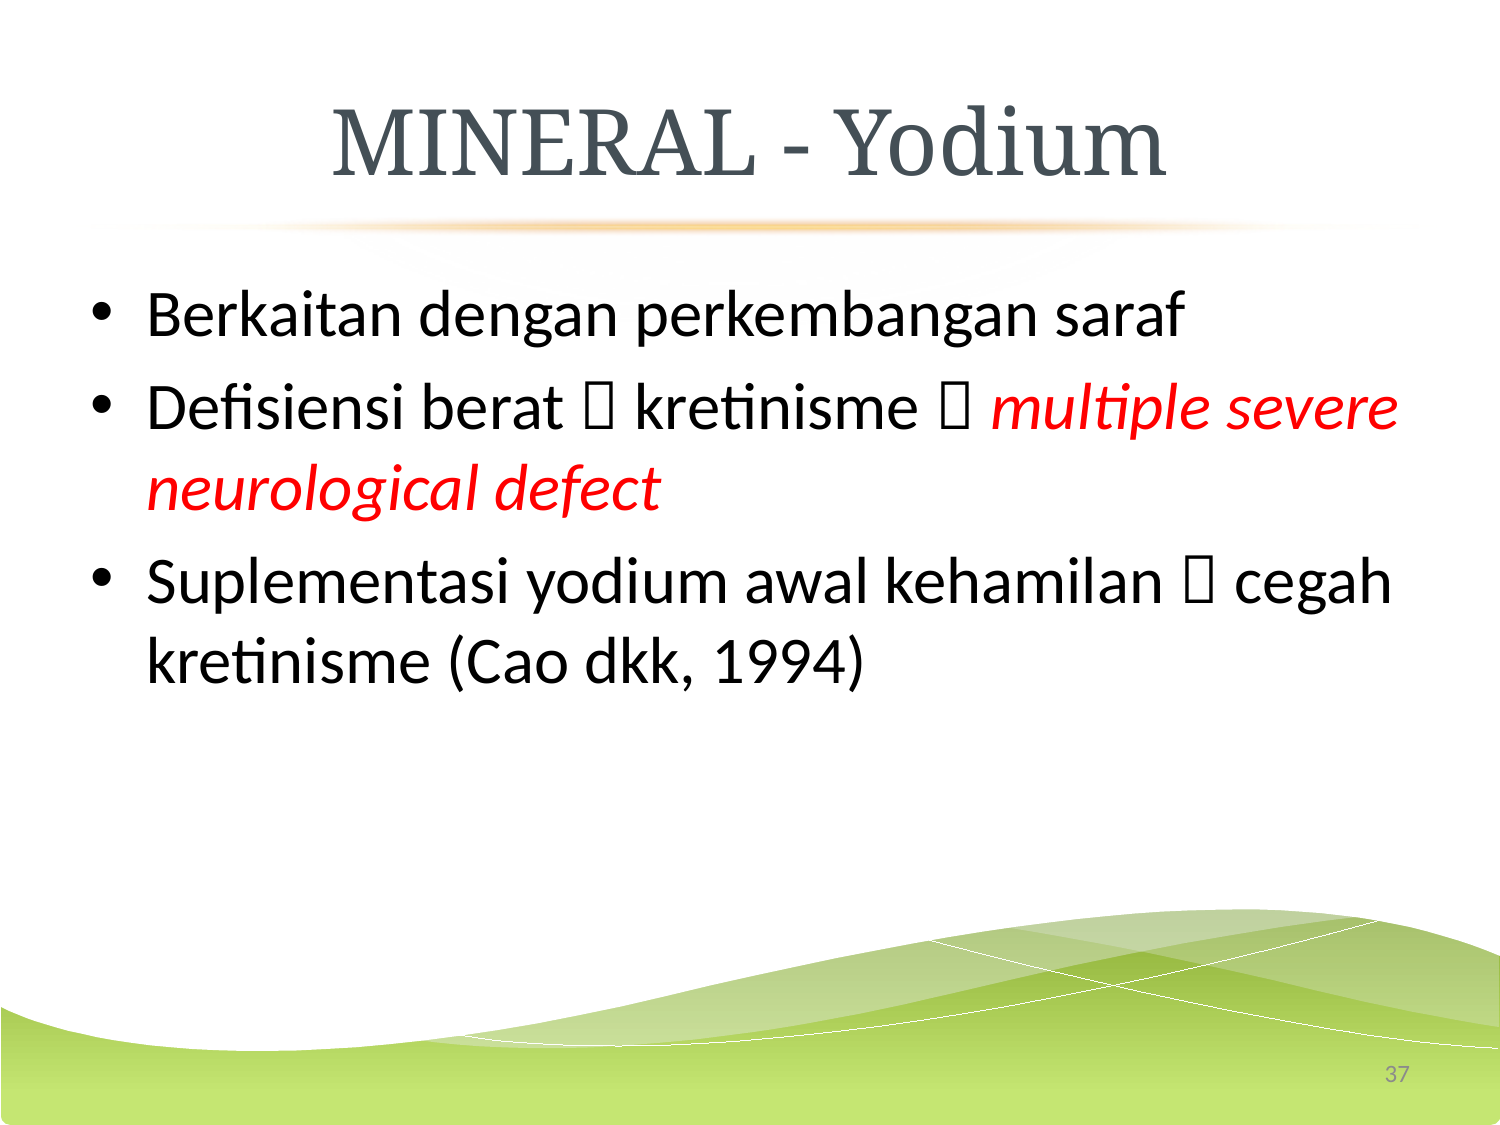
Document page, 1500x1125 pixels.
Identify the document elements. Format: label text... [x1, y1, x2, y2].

title MINERAL - Yodium [75, 45, 1425, 233]
list Berkaitan dengan perkembangan saraf Defisiensi berat  kretinisme  multiple severe neurological defect Suplementasi yodium awal kehamilan  cegah kretinisme (Cao dkk, 1994) [75, 262, 1425, 1005]
picture [0, 1007, 6, 1125]
slide_number 37 [1074, 1042, 1425, 1103]
picture [0, 87, 1500, 829]
